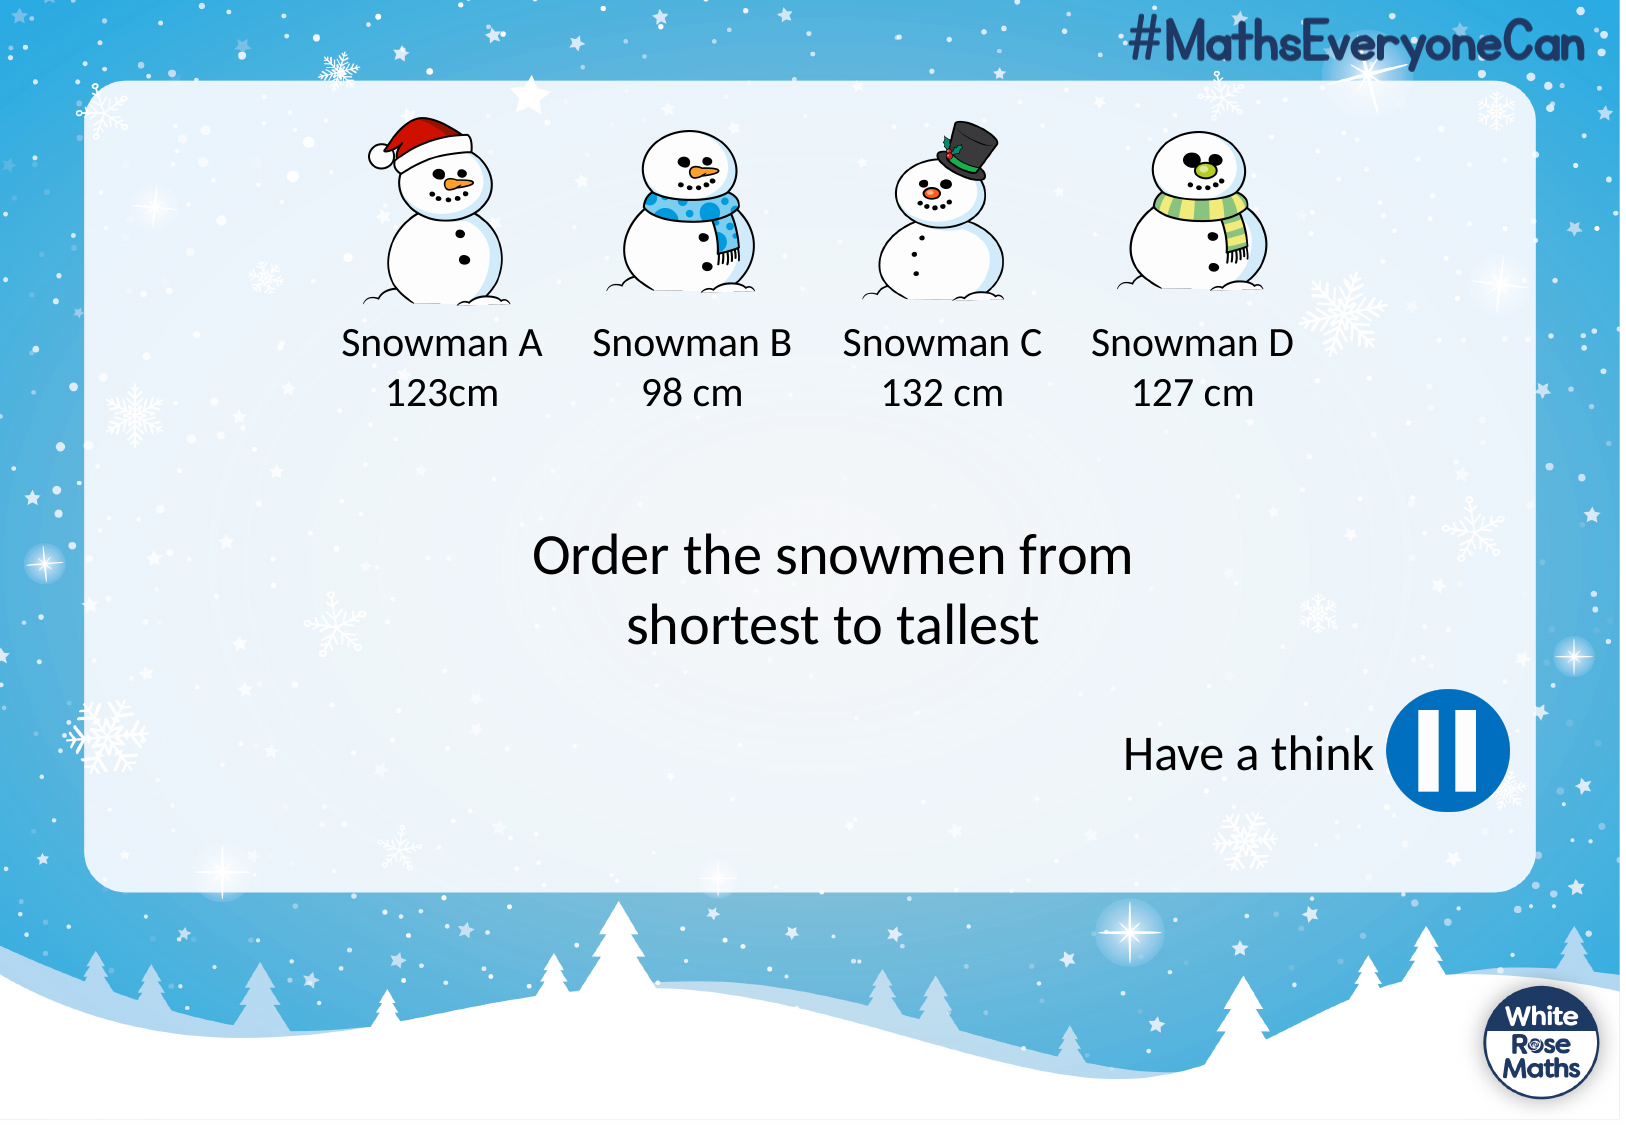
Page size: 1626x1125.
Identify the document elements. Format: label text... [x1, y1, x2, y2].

text_box Order the snowmen from shortest to tallest [424, 508, 1242, 664]
picture [0, 0, 1626, 1125]
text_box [1108, 689, 1510, 812]
text_box Snowman A 123cm [321, 307, 563, 423]
text_box Snowman D 127 cm [1072, 307, 1313, 423]
text_box Snowman C 132 cm [822, 307, 1063, 423]
text_box Snowman B 98 cm [572, 307, 813, 423]
